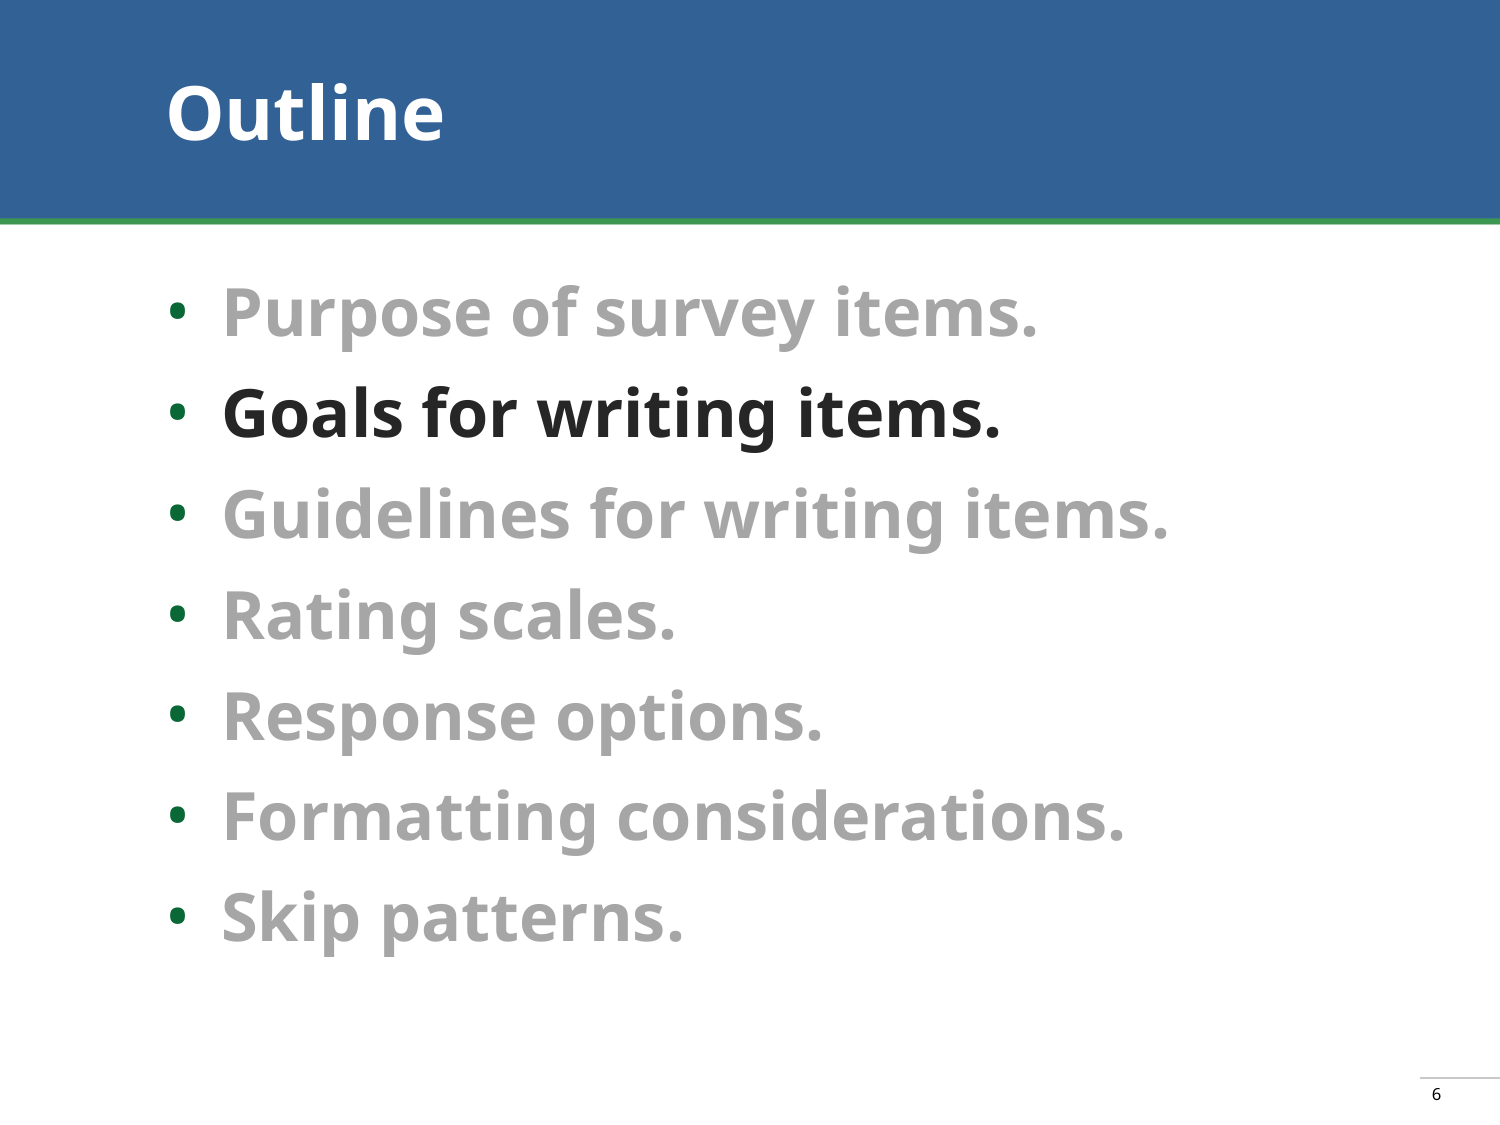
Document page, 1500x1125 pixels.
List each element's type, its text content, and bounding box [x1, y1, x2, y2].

picture [0, 0, 1500, 1125]
slide_number 6 [1431, 1085, 1458, 1106]
list Purpose of survey items. Goals for writing items. Guidelines for writing items. Rating scales. Response options. Formatting considerations. Skip patterns. [150, 262, 1350, 1005]
title Outline [150, 0, 1350, 221]
